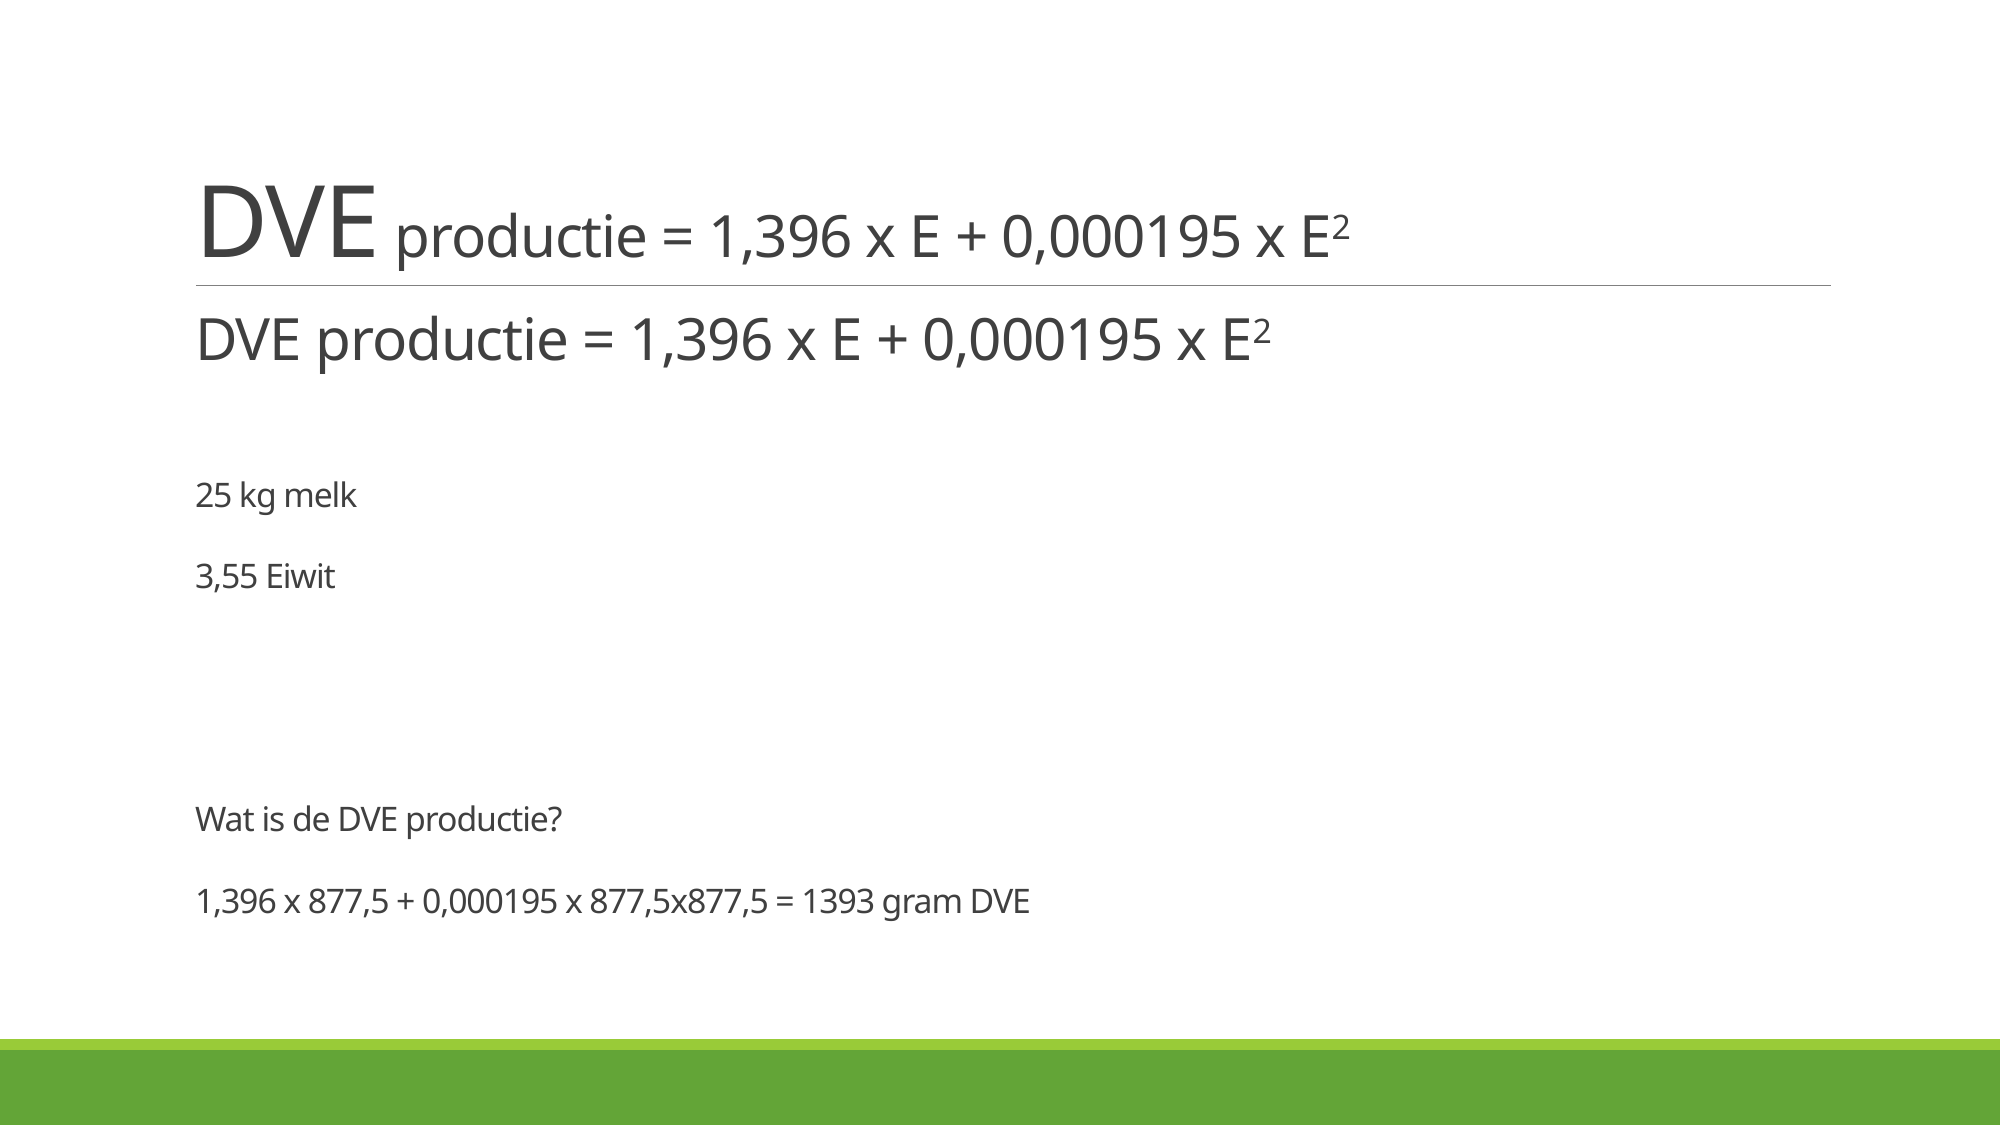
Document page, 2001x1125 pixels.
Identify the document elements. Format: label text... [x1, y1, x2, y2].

list DVE productie = 1,396 x E + 0,000195 x E2 25 kg melk 3,55 Eiwit Wat is de DVE productie? 1,396 x 877,5 + 0,000195 x 877,5x877,5 = 1393 gram DVE [180, 302, 1830, 963]
title DVE productie = 1,396 x E + 0,000195 x E2 [180, 47, 1830, 285]
